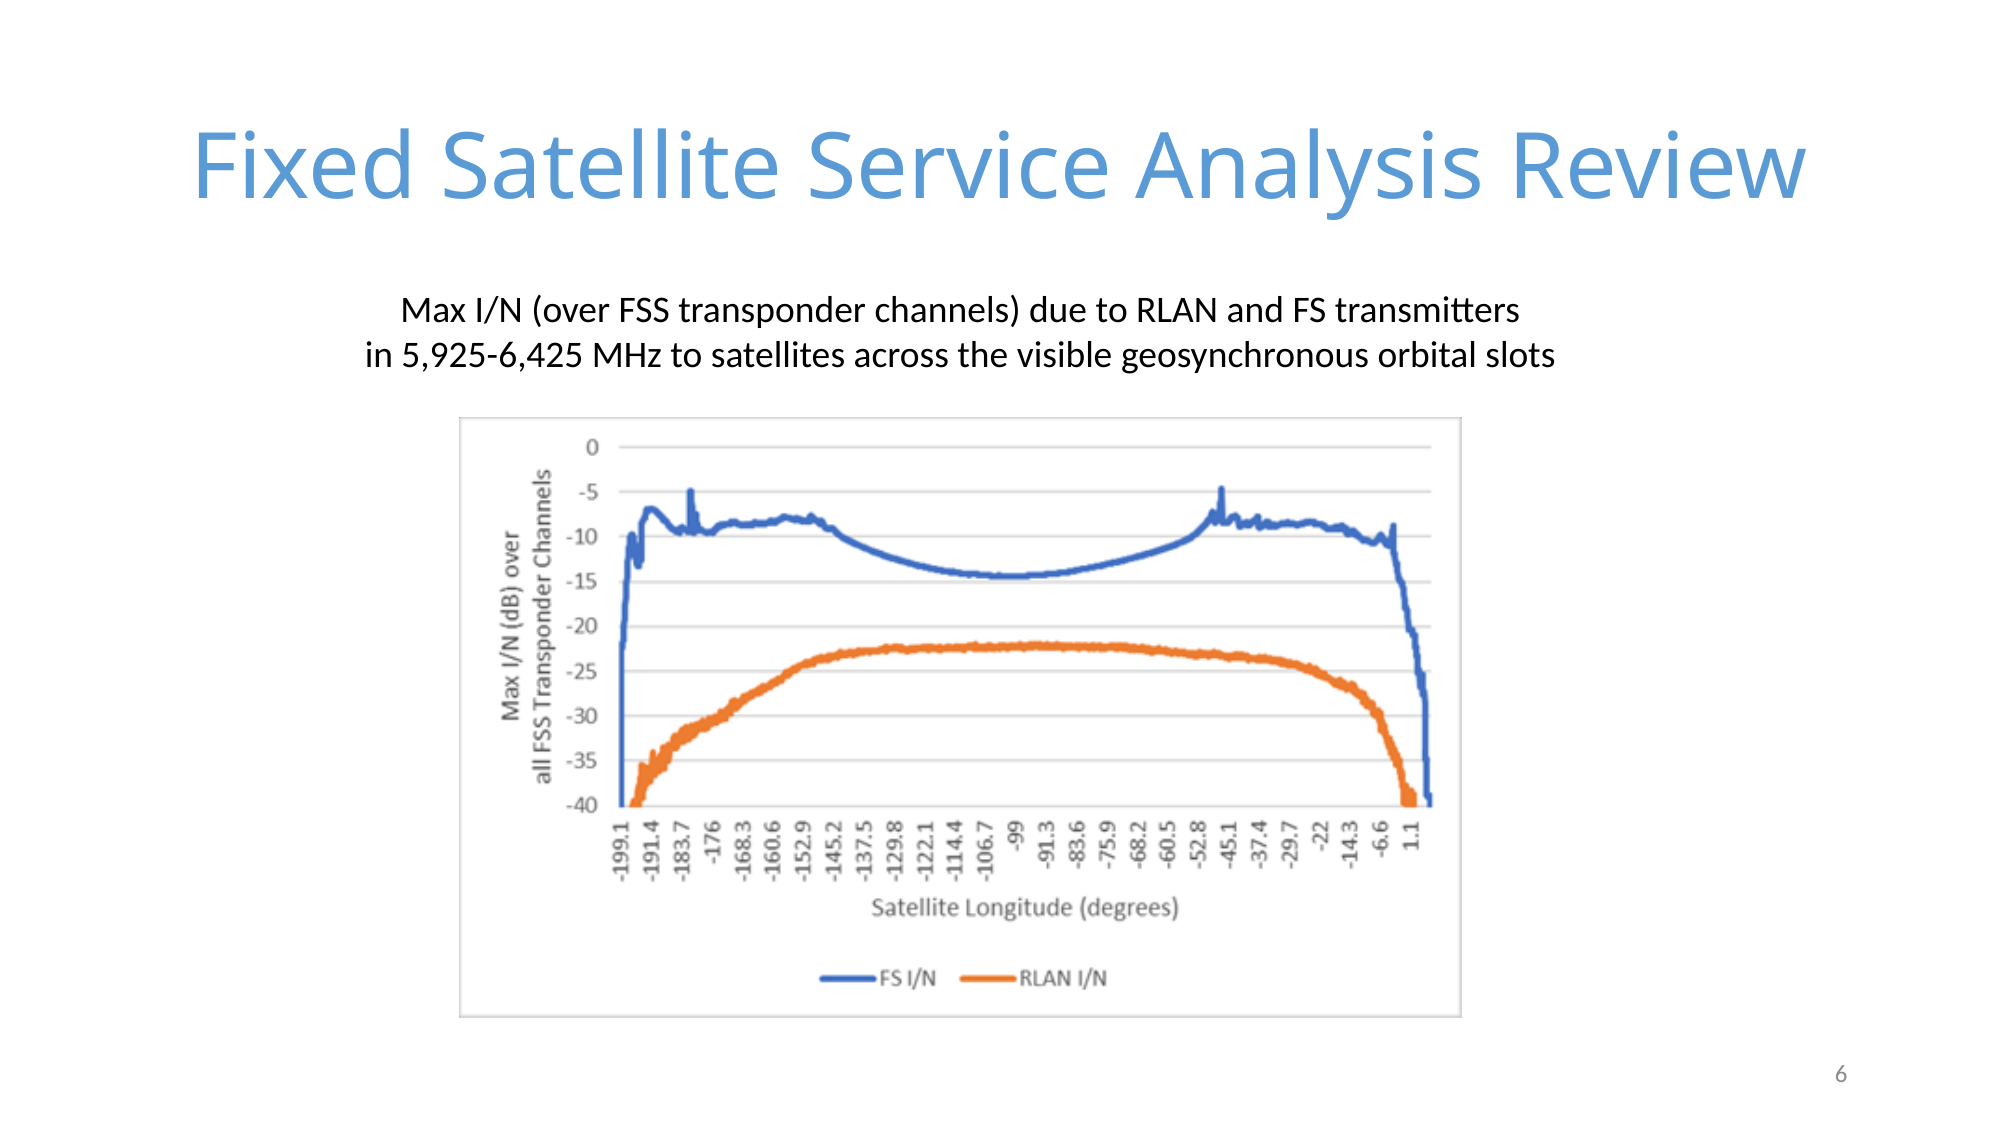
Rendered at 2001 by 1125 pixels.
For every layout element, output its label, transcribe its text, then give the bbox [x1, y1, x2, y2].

text_box Max I/N (over FSS transponder channels) due to RLAN and FS transmitters in 5,925-6,425 MHz to satellites across the visible geosynchronous orbital slots [205, 277, 1716, 382]
slide_number 6 [1412, 1042, 1863, 1103]
picture [459, 417, 1462, 1018]
title Fixed Satellite Service Analysis Review [137, 59, 1863, 278]
